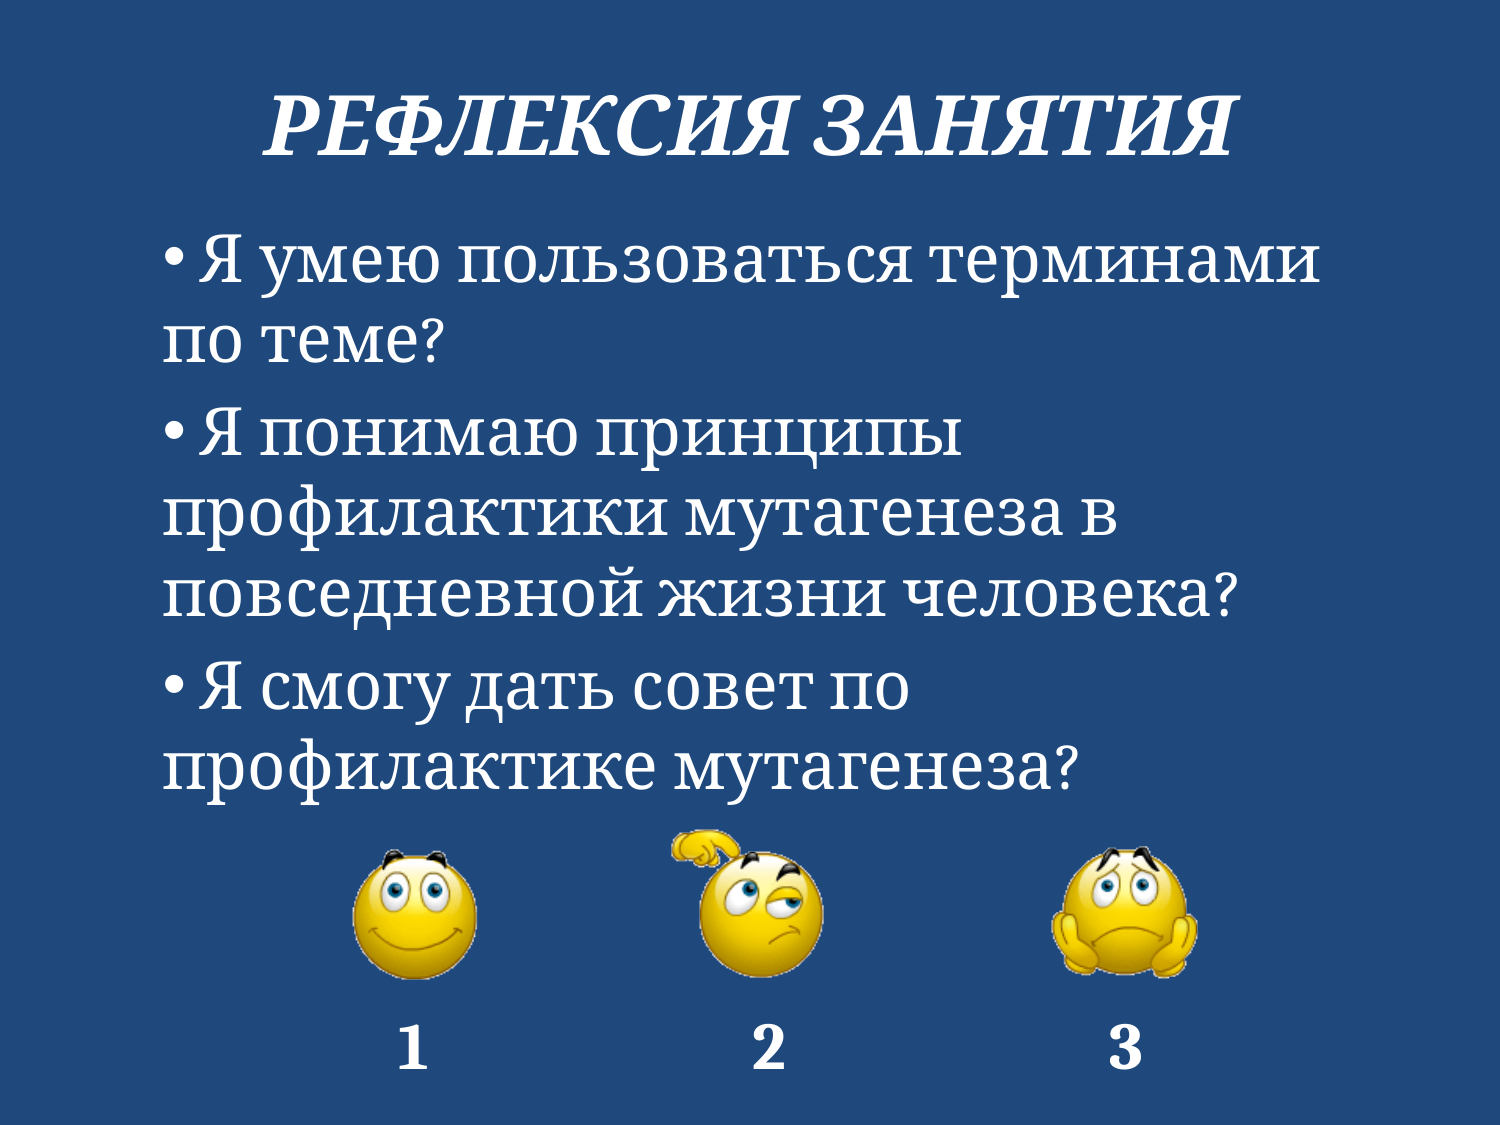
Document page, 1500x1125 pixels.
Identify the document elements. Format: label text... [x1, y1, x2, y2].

picture [667, 822, 827, 981]
picture [1033, 833, 1219, 999]
subtitle Я умею пользоваться терминами по теме? Я понимаю принципы профилактики мутагенеза в повседневной жизни человека? Я смогу дать совет по профилактике мутагенеза? 1 2 3 [147, 208, 1388, 1125]
title РЕФЛЕКСИЯ ЗАНЯТИЯ [0, 54, 1500, 279]
picture [265, 833, 496, 997]
